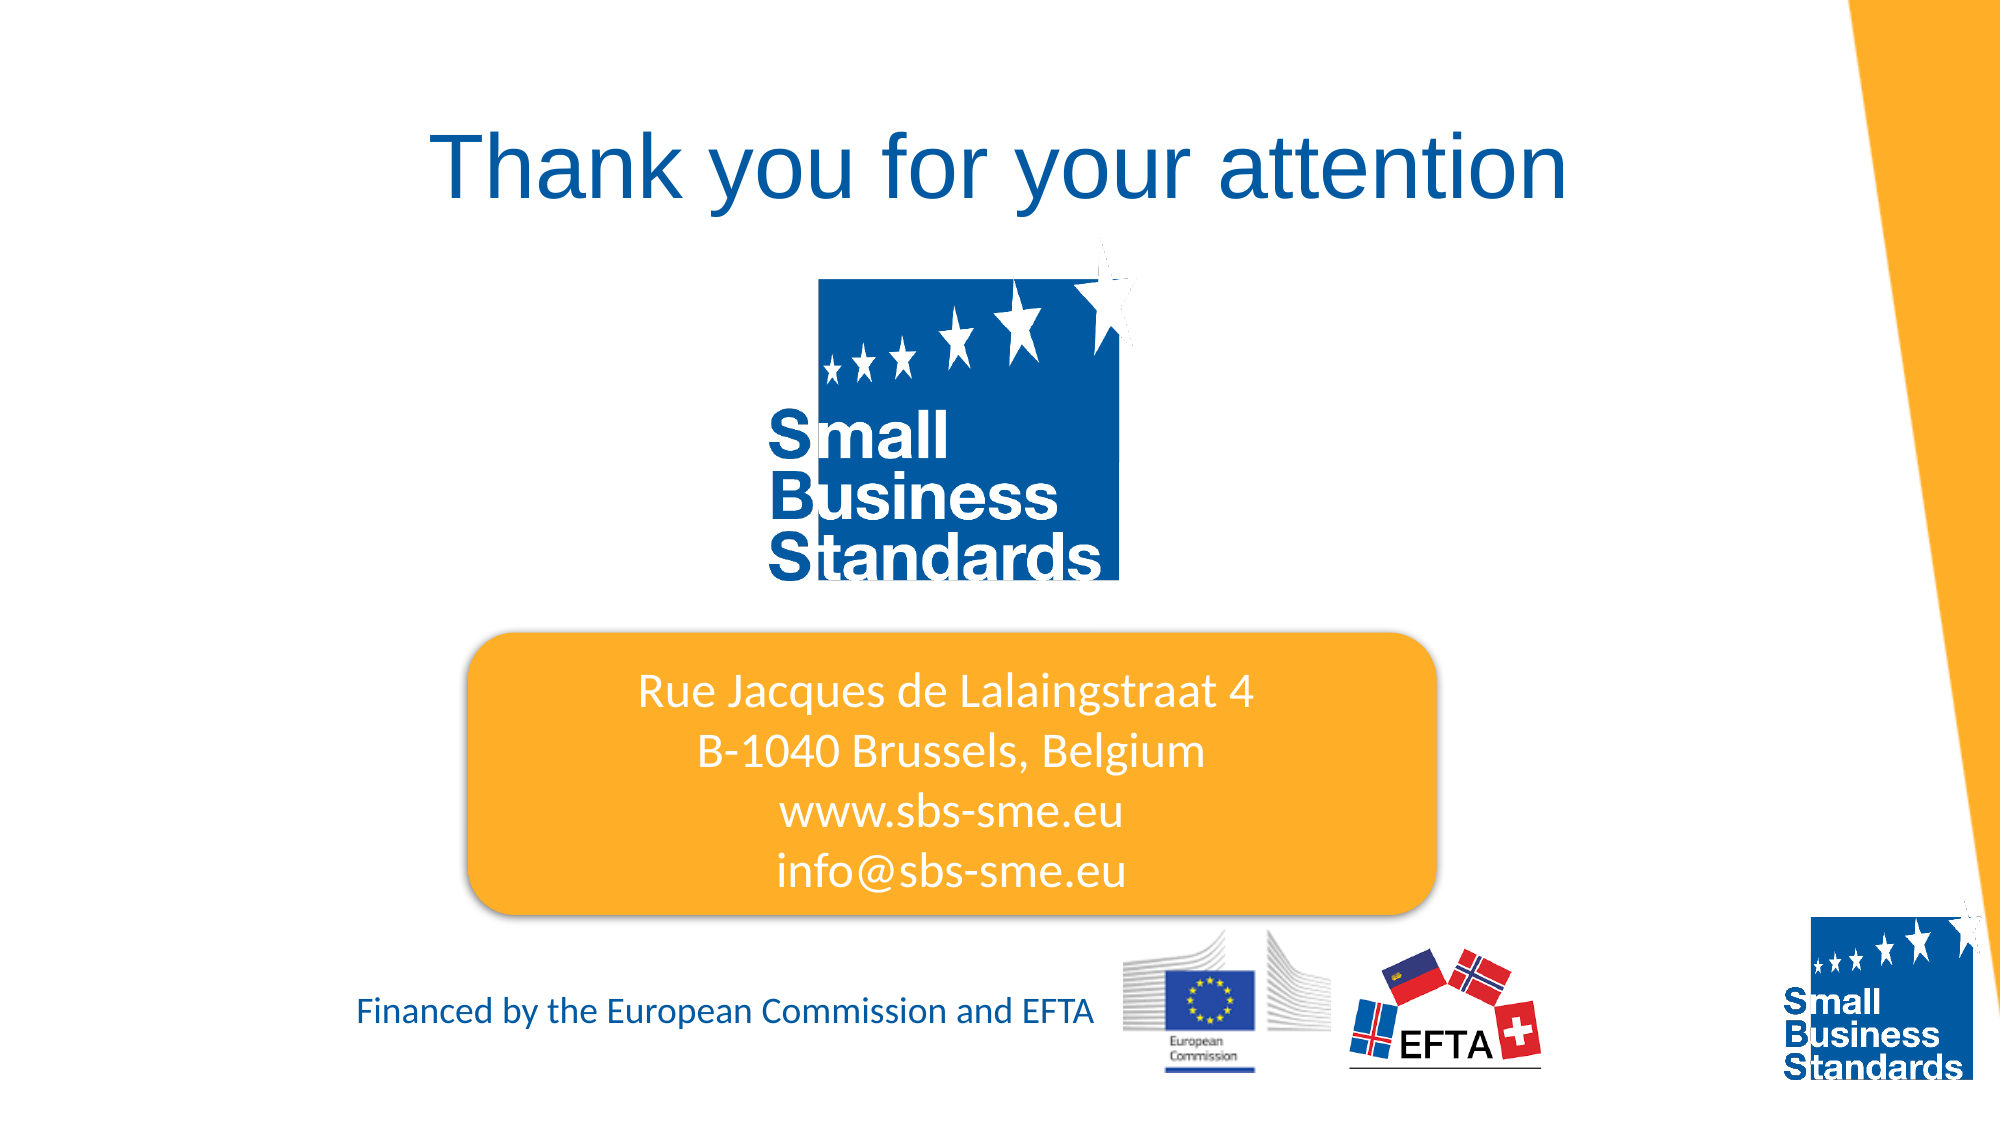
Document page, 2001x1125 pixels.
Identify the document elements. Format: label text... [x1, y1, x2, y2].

picture [769, 233, 1137, 585]
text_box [467, 632, 1437, 915]
text_box Financed by the European Commission and EFTA [237, 978, 1223, 1083]
picture [1347, 948, 1543, 1069]
title Thank you for your attention [137, 59, 1845, 278]
picture [1784, 0, 2000, 1082]
picture [1123, 929, 1331, 1073]
